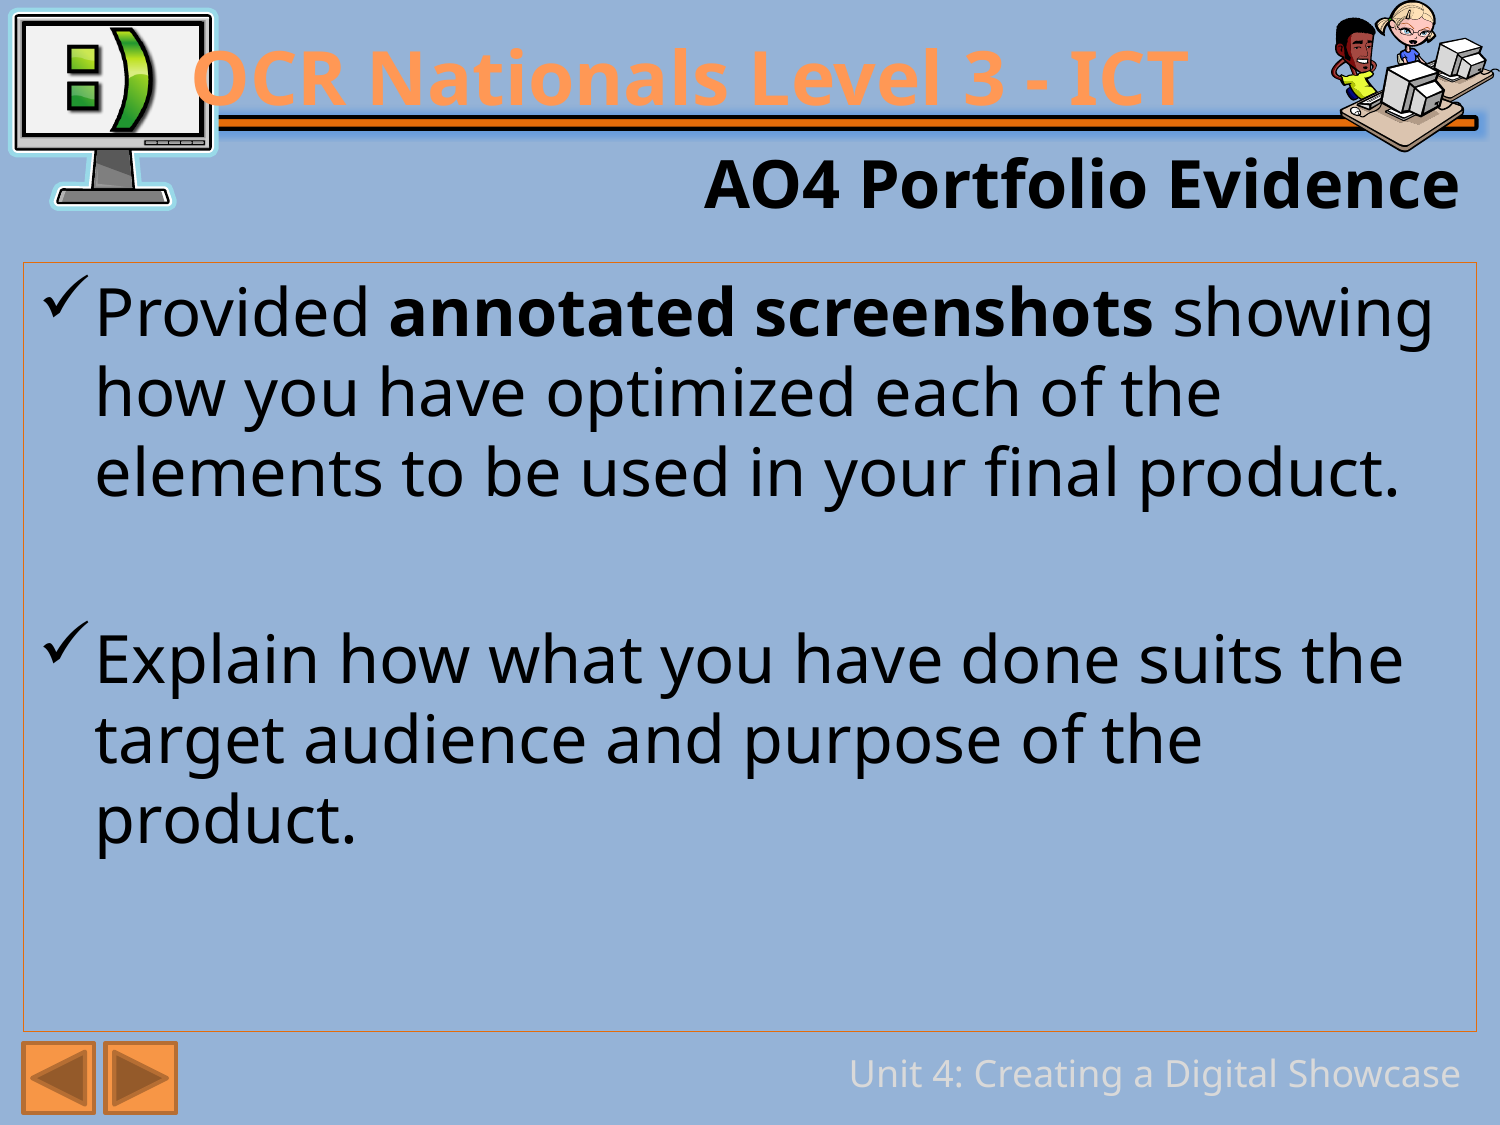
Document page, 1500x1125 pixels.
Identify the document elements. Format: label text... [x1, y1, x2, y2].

title AO4 Portfolio Evidence [187, 117, 1477, 247]
list Provided annotated screenshots showing how you have optimized each of the elements to be used in your final product. Explain how what you have done suits the target audience and purpose of the product. [23, 262, 1477, 1032]
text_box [1321, 0, 1500, 153]
picture [48, 21, 172, 139]
